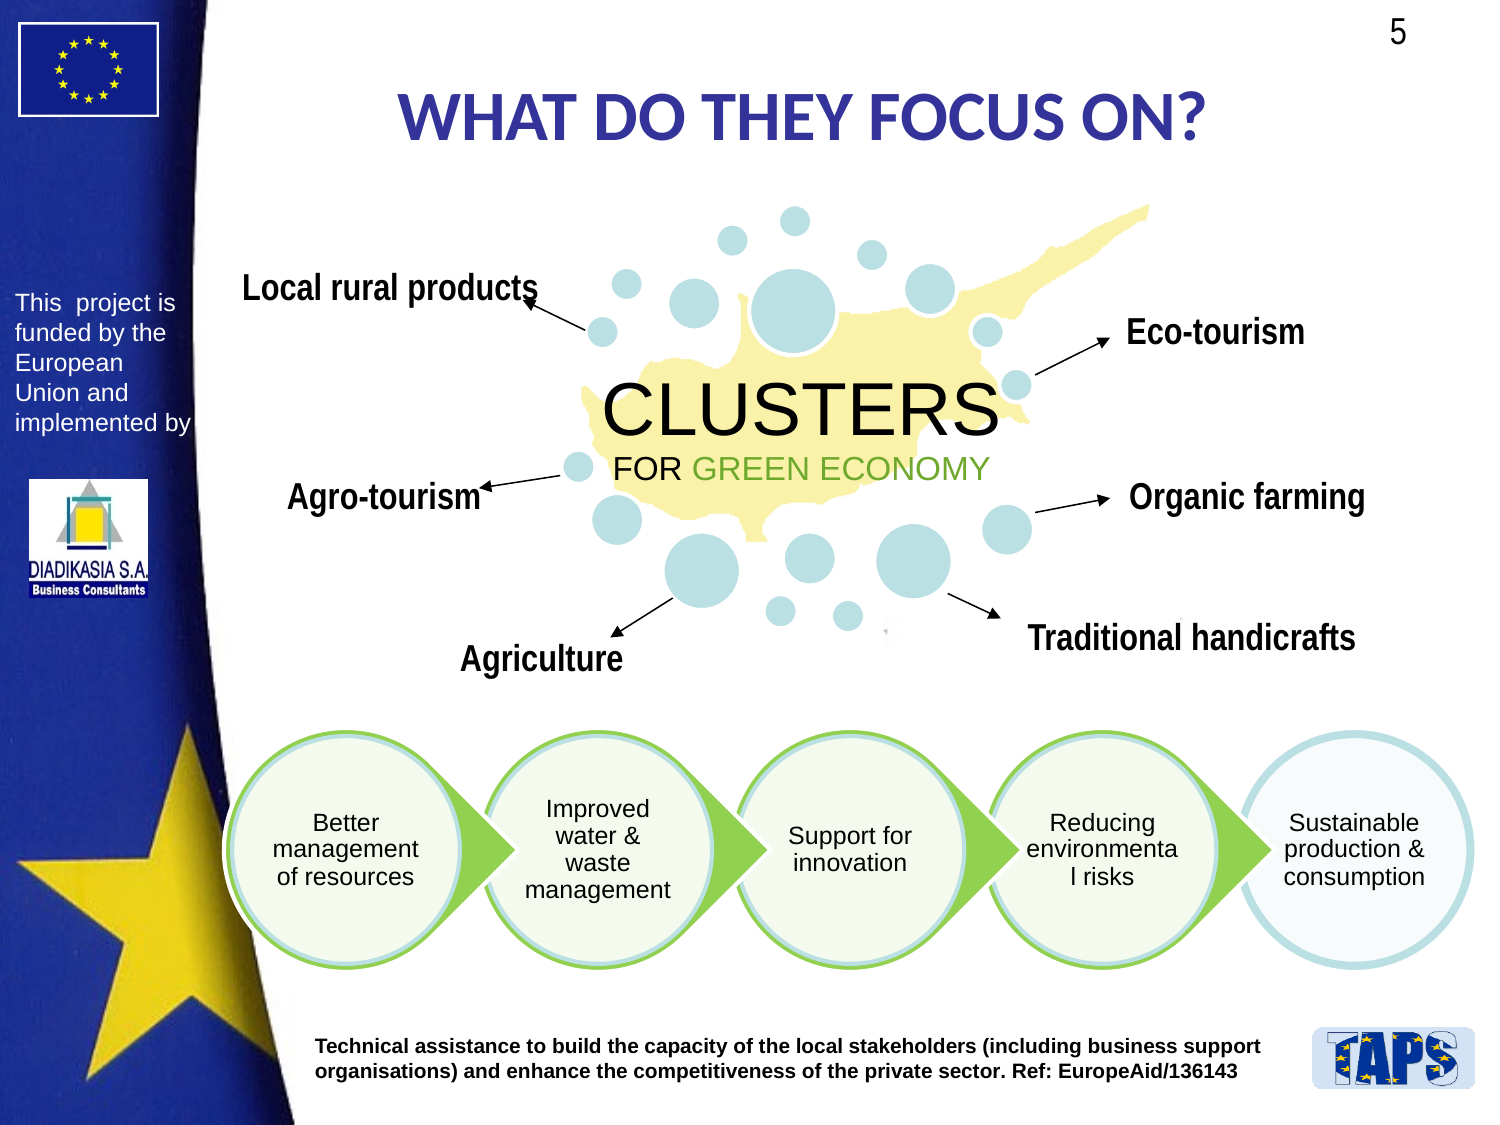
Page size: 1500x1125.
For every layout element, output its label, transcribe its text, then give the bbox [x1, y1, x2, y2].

picture [0, 0, 1500, 1125]
title WHAT DO THEY FOCUS ON? [237, 61, 1370, 163]
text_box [162, 562, 1488, 1125]
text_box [1034, 299, 1322, 376]
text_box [434, 199, 1161, 560]
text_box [270, 464, 561, 526]
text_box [224, 255, 586, 331]
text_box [1034, 464, 1384, 526]
